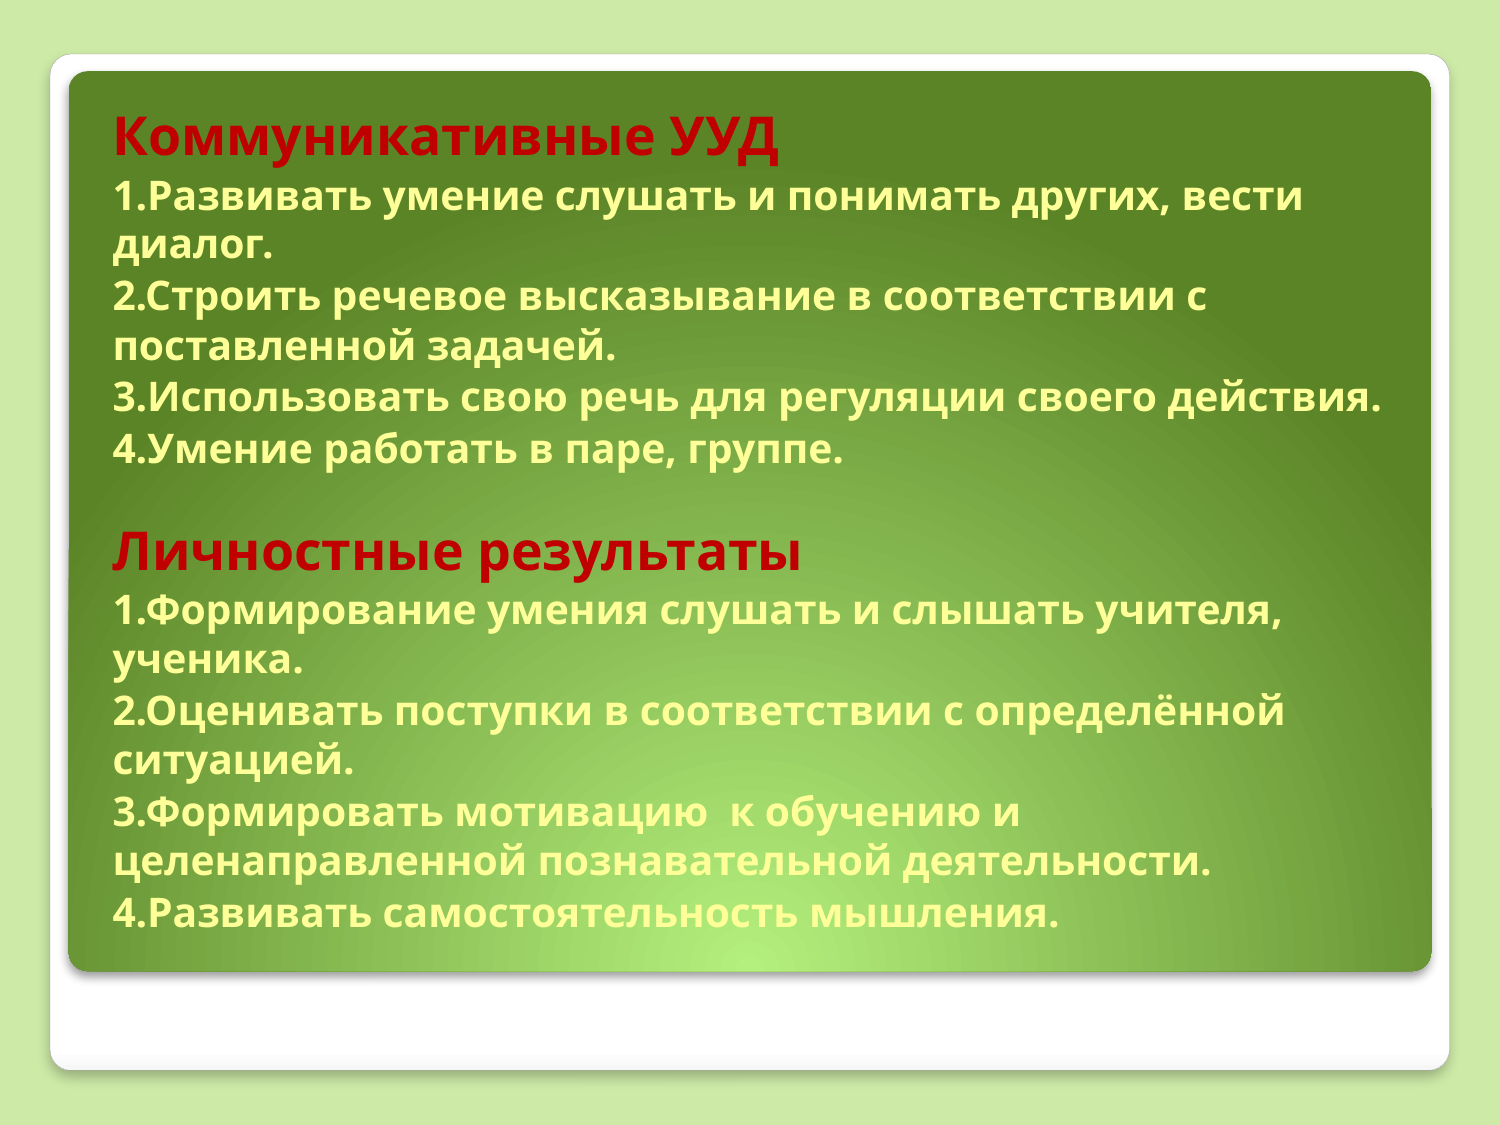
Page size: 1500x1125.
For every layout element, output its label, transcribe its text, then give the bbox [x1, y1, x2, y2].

list Коммуникативные УУД 1.Развивать умение слушать и понимать других, вести диалог. 2.Строить речевое высказывание в соответствии с поставленной задачей. 3.Использовать свою речь для регуляции своего действия. 4.Умение работать в паре, группе. Личностные результаты 1.Формирование умения слушать и слышать учителя, ученика. 2.Оценивать поступки в соответствии с определённой ситуацией. 3.Формировать мотивацию к обучению и целенаправленной познавательной деятельности. 4.Развивать самостоятельность мышления. [82, 86, 1425, 965]
